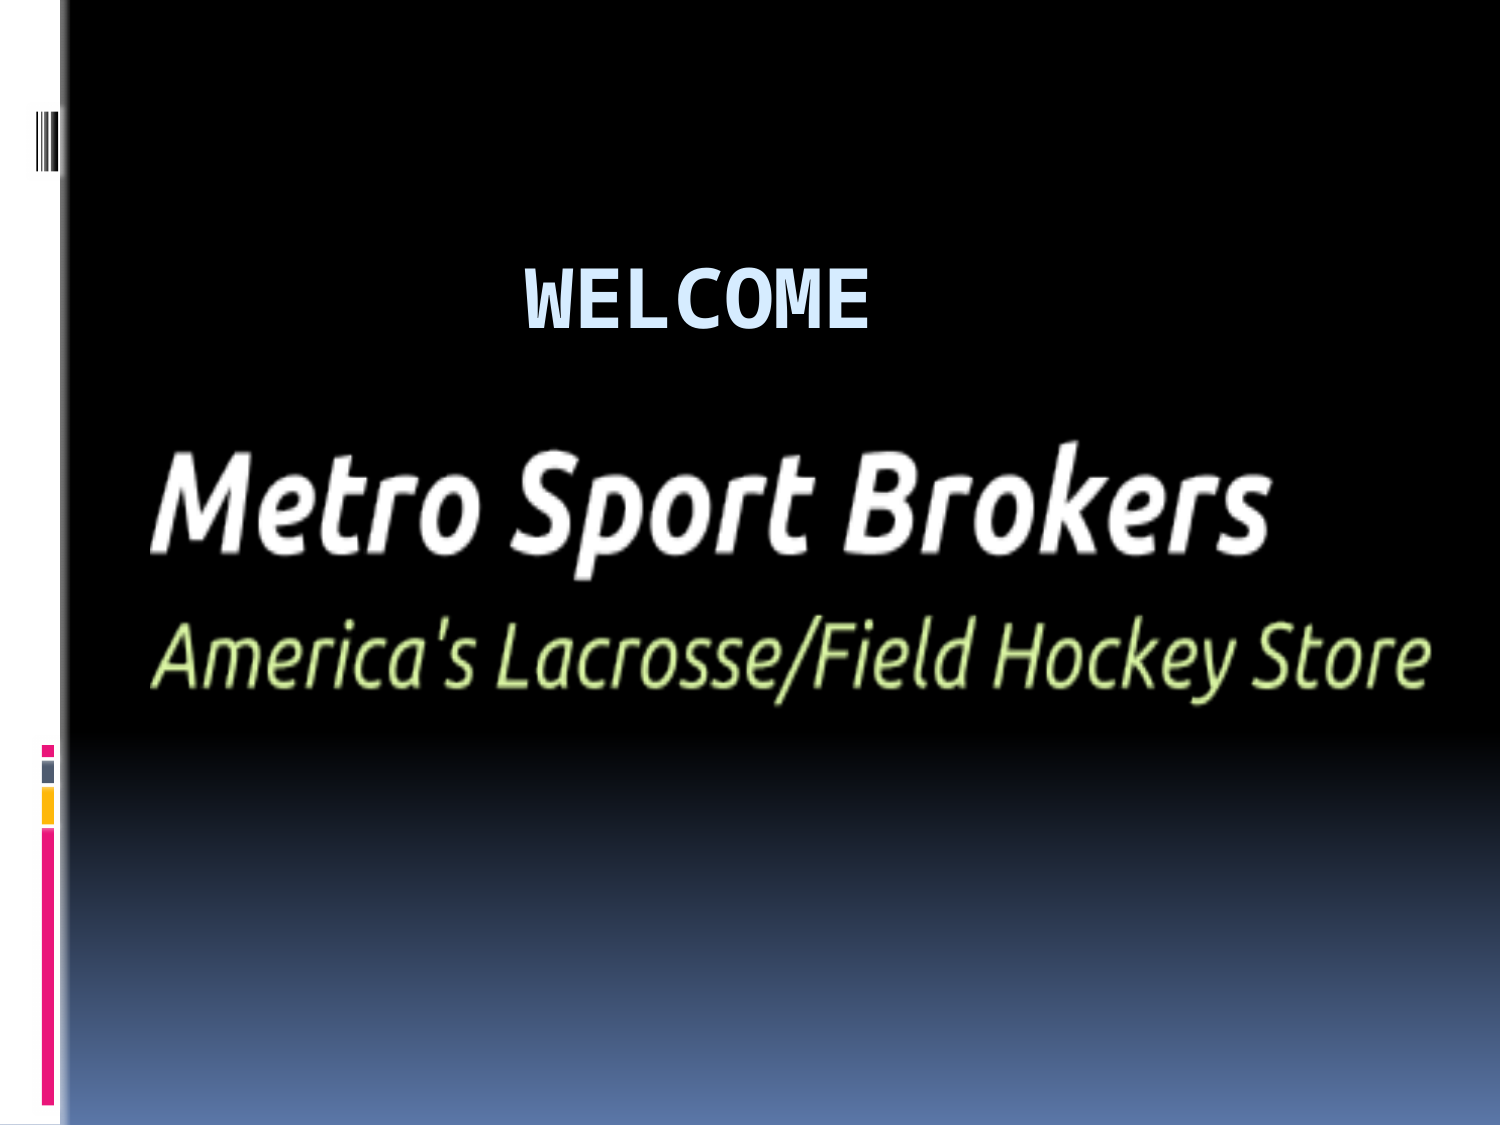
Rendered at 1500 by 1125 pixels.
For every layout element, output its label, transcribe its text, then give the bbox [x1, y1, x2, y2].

picture [149, 437, 1438, 713]
title WELCOME [62, 237, 1388, 400]
